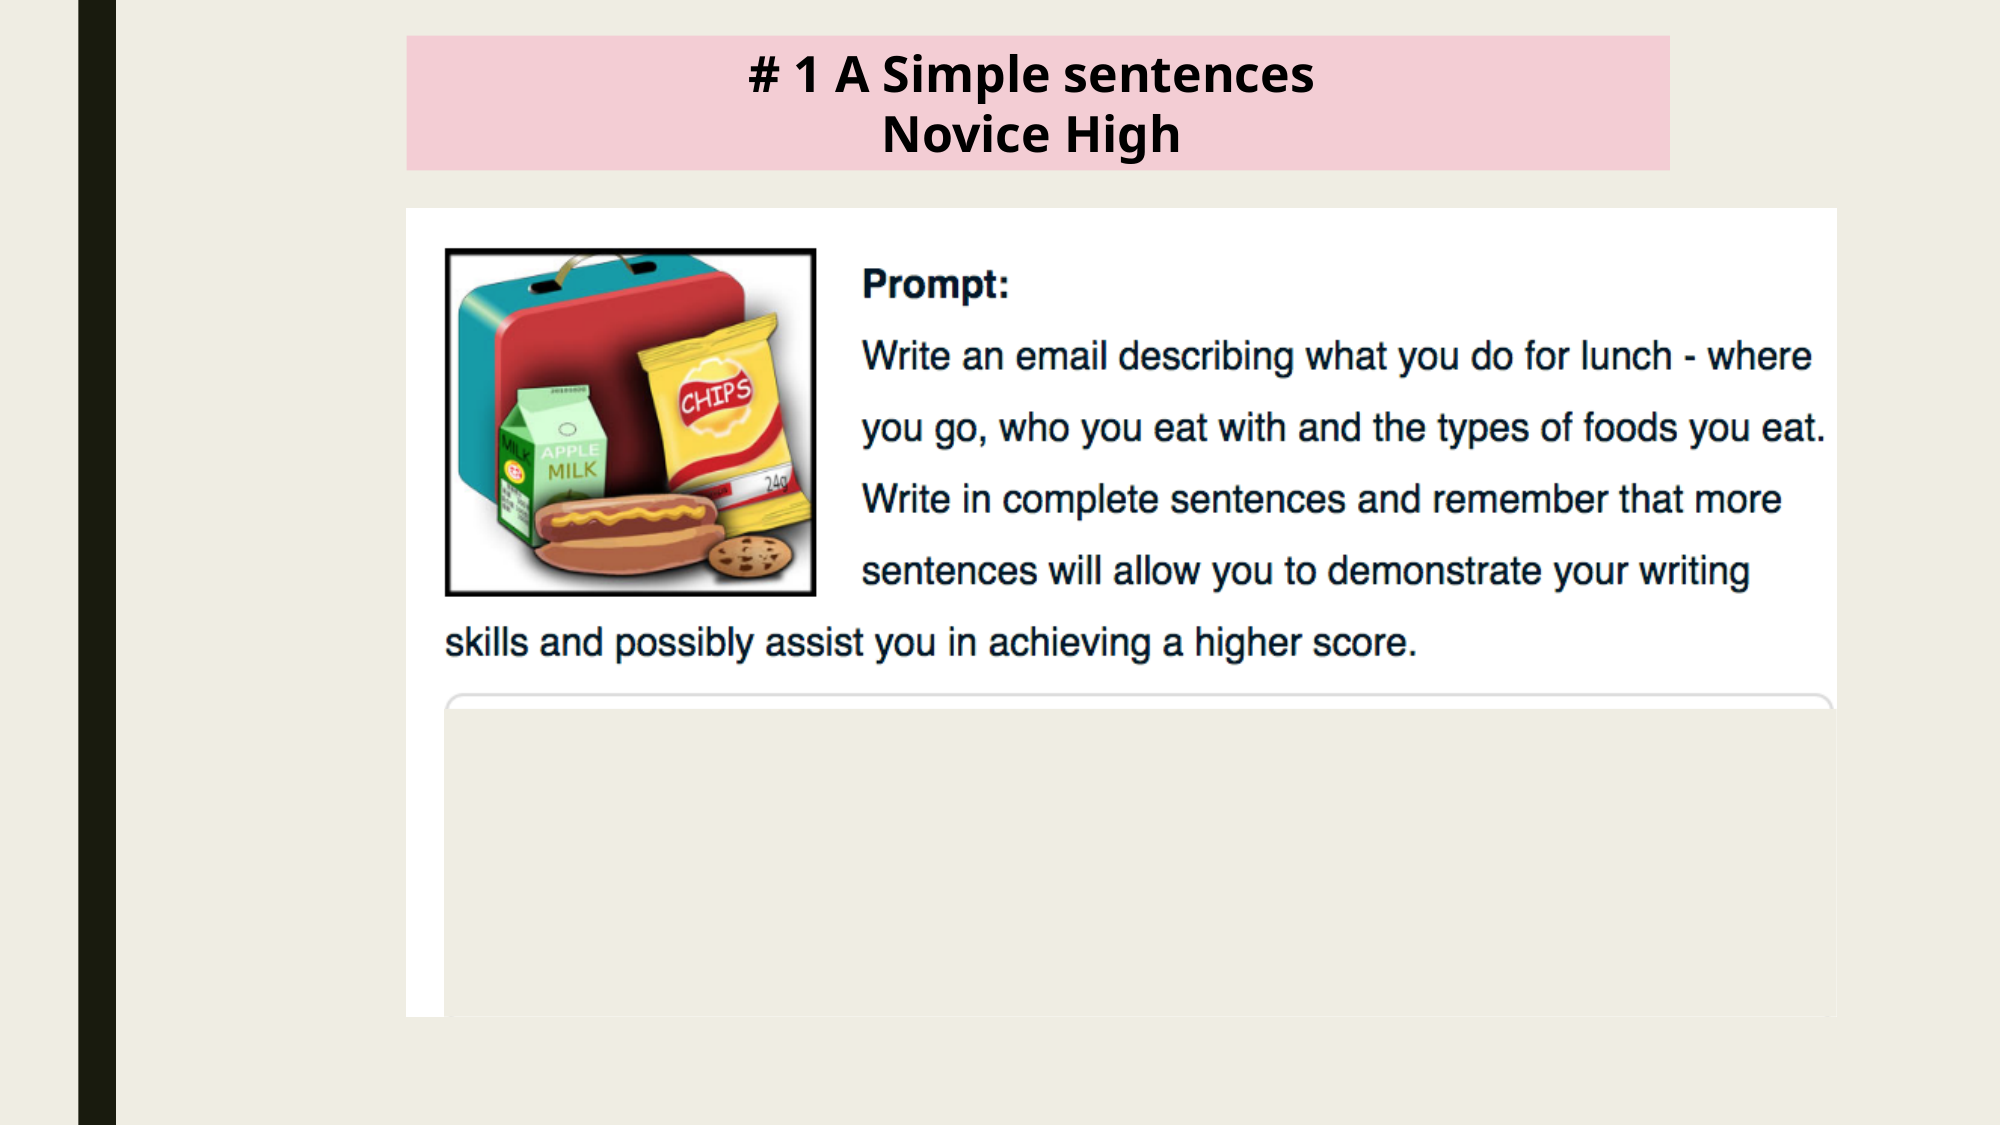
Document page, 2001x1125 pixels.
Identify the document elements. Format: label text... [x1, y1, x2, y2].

picture [406, 208, 1837, 1017]
text_box # 1 A Simple sentences Novice High [406, 35, 1670, 171]
